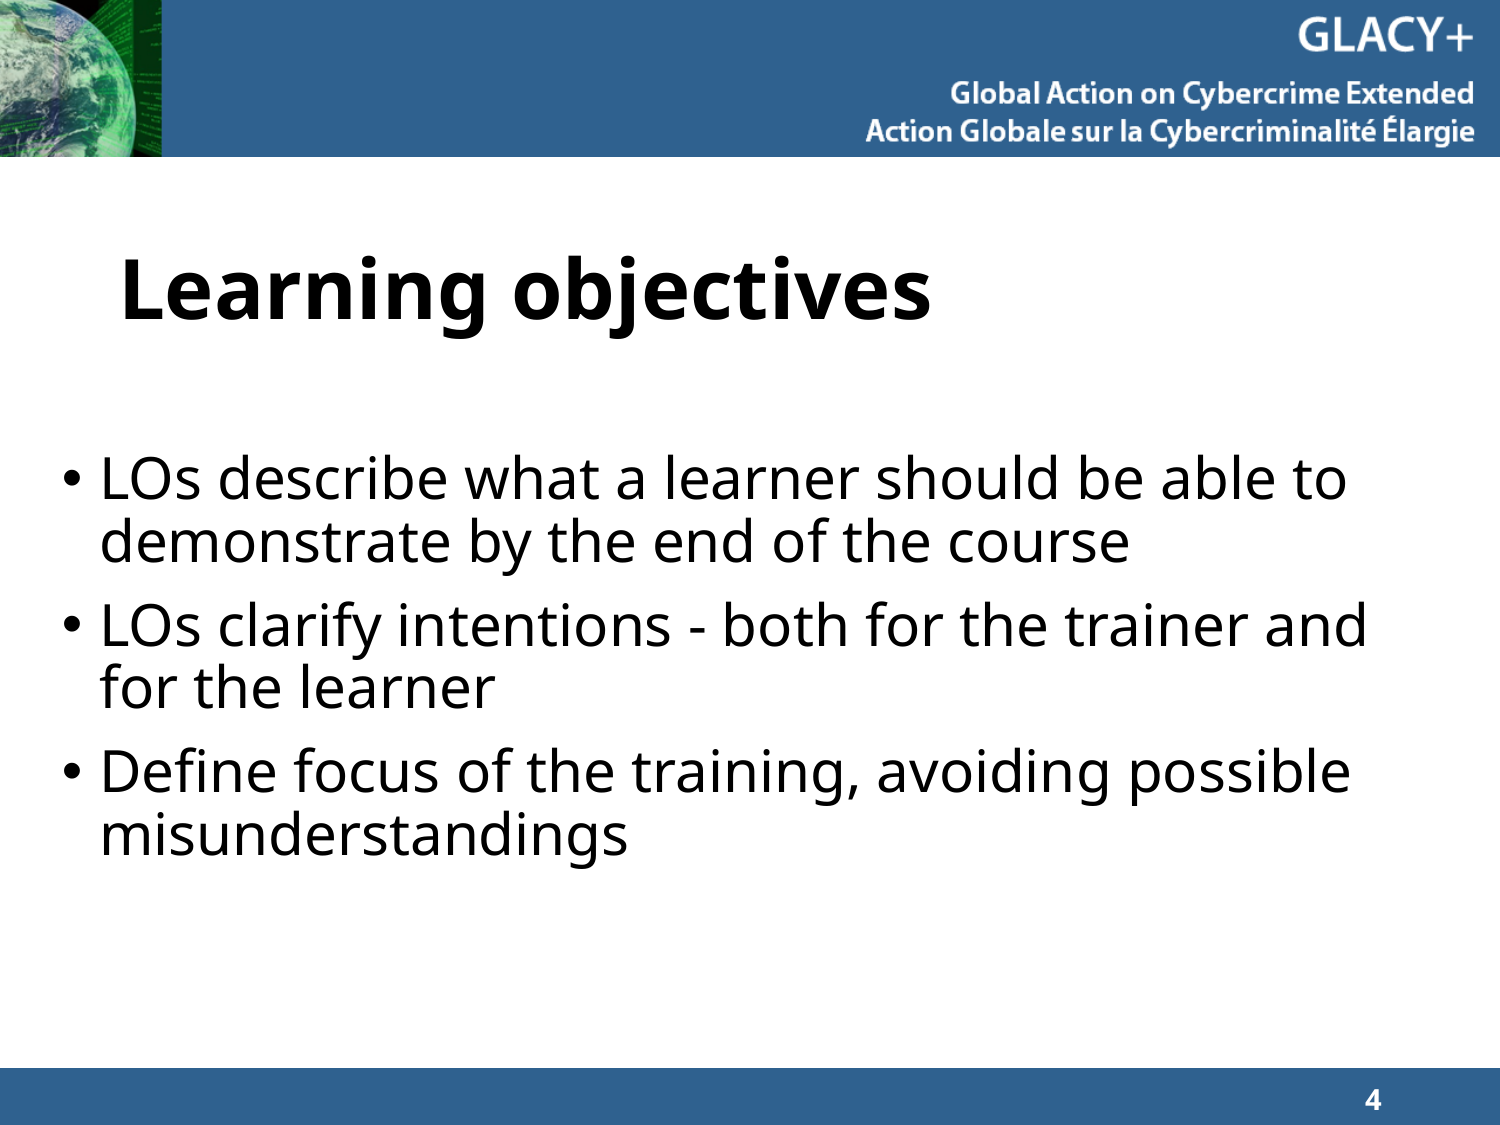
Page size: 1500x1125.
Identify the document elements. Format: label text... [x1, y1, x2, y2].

title Learning objectives [103, 197, 1397, 350]
list LOs describe what a learner should be able to demonstrate by the end of the course LOs clarify intentions - both for the trainer and for the learner Define focus of the training, avoiding possible misunderstandings [46, 350, 1397, 1094]
slide_number 4 [1059, 1071, 1397, 1125]
picture [0, 0, 1500, 157]
